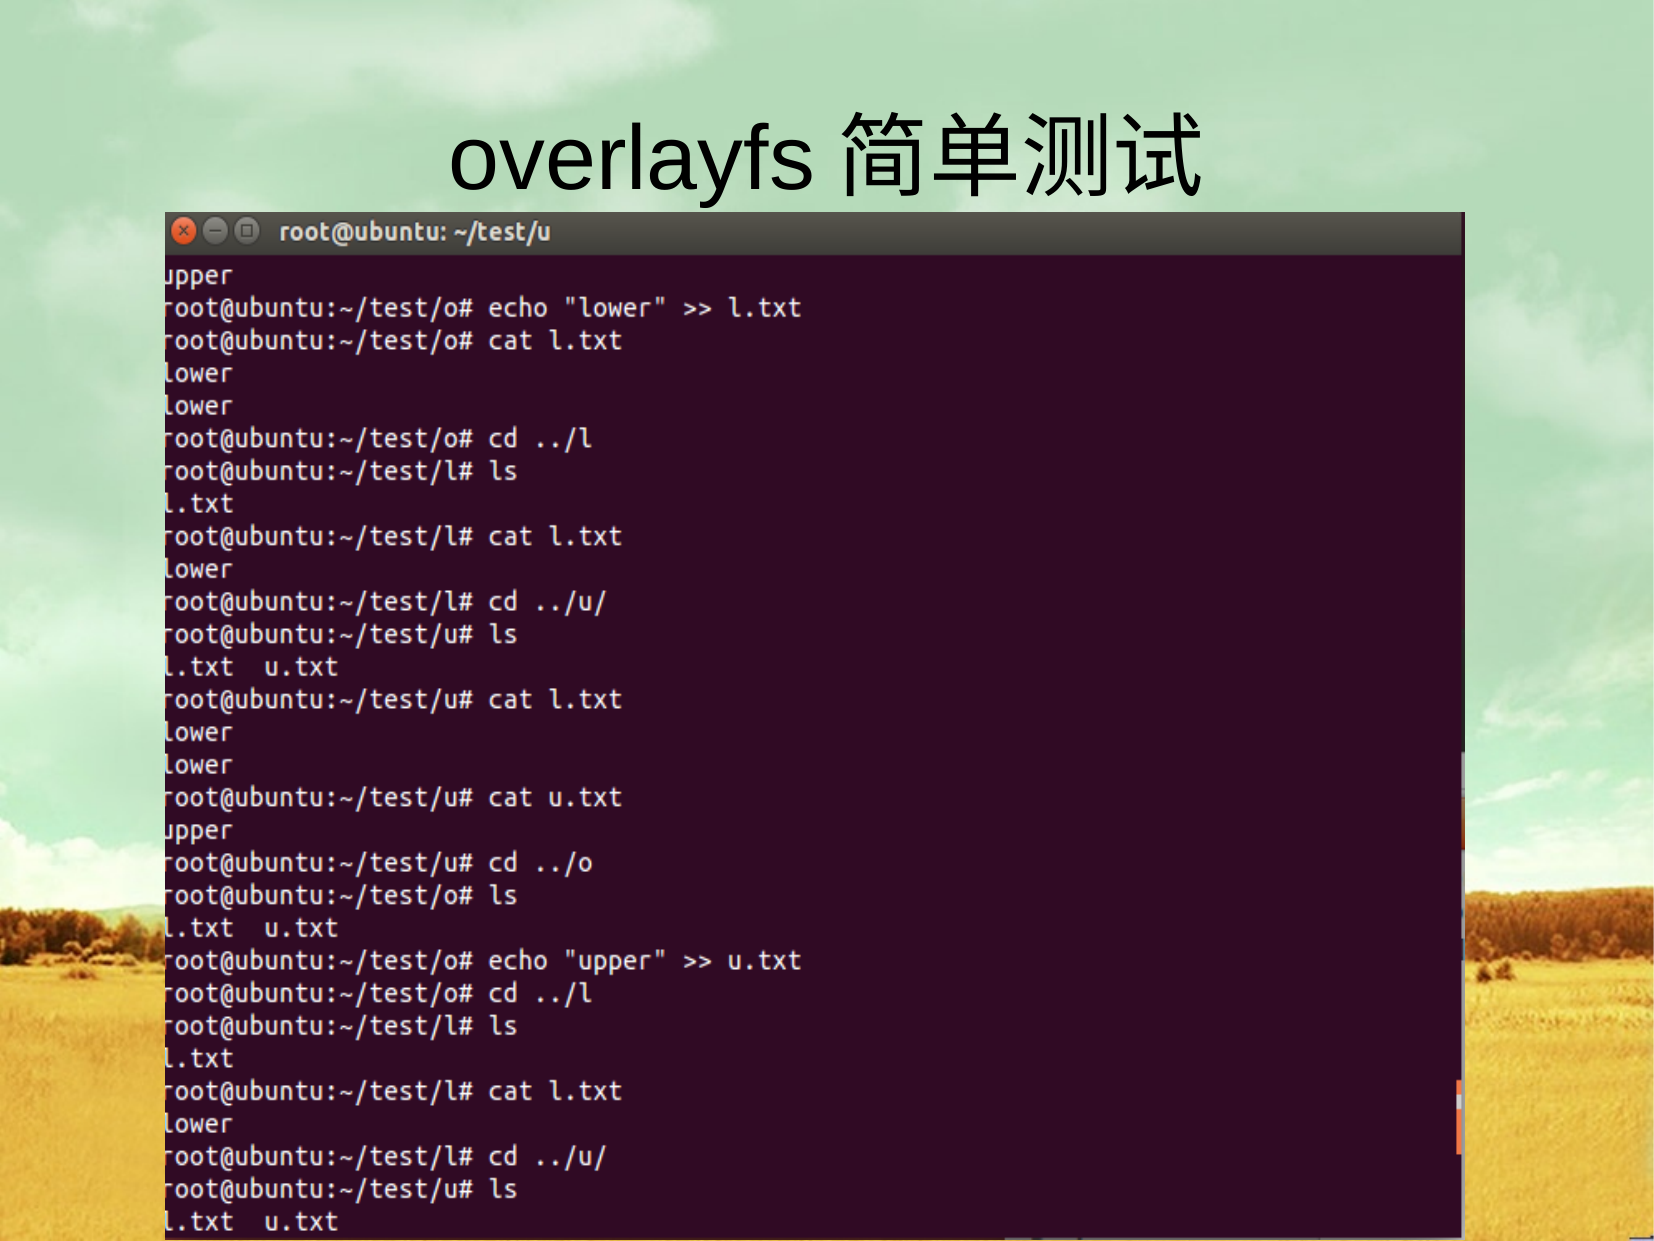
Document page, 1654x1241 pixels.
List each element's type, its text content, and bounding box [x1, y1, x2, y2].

text_box overlayfs简单测试 [82, 49, 1571, 257]
picture [0, 0, 1654, 1241]
